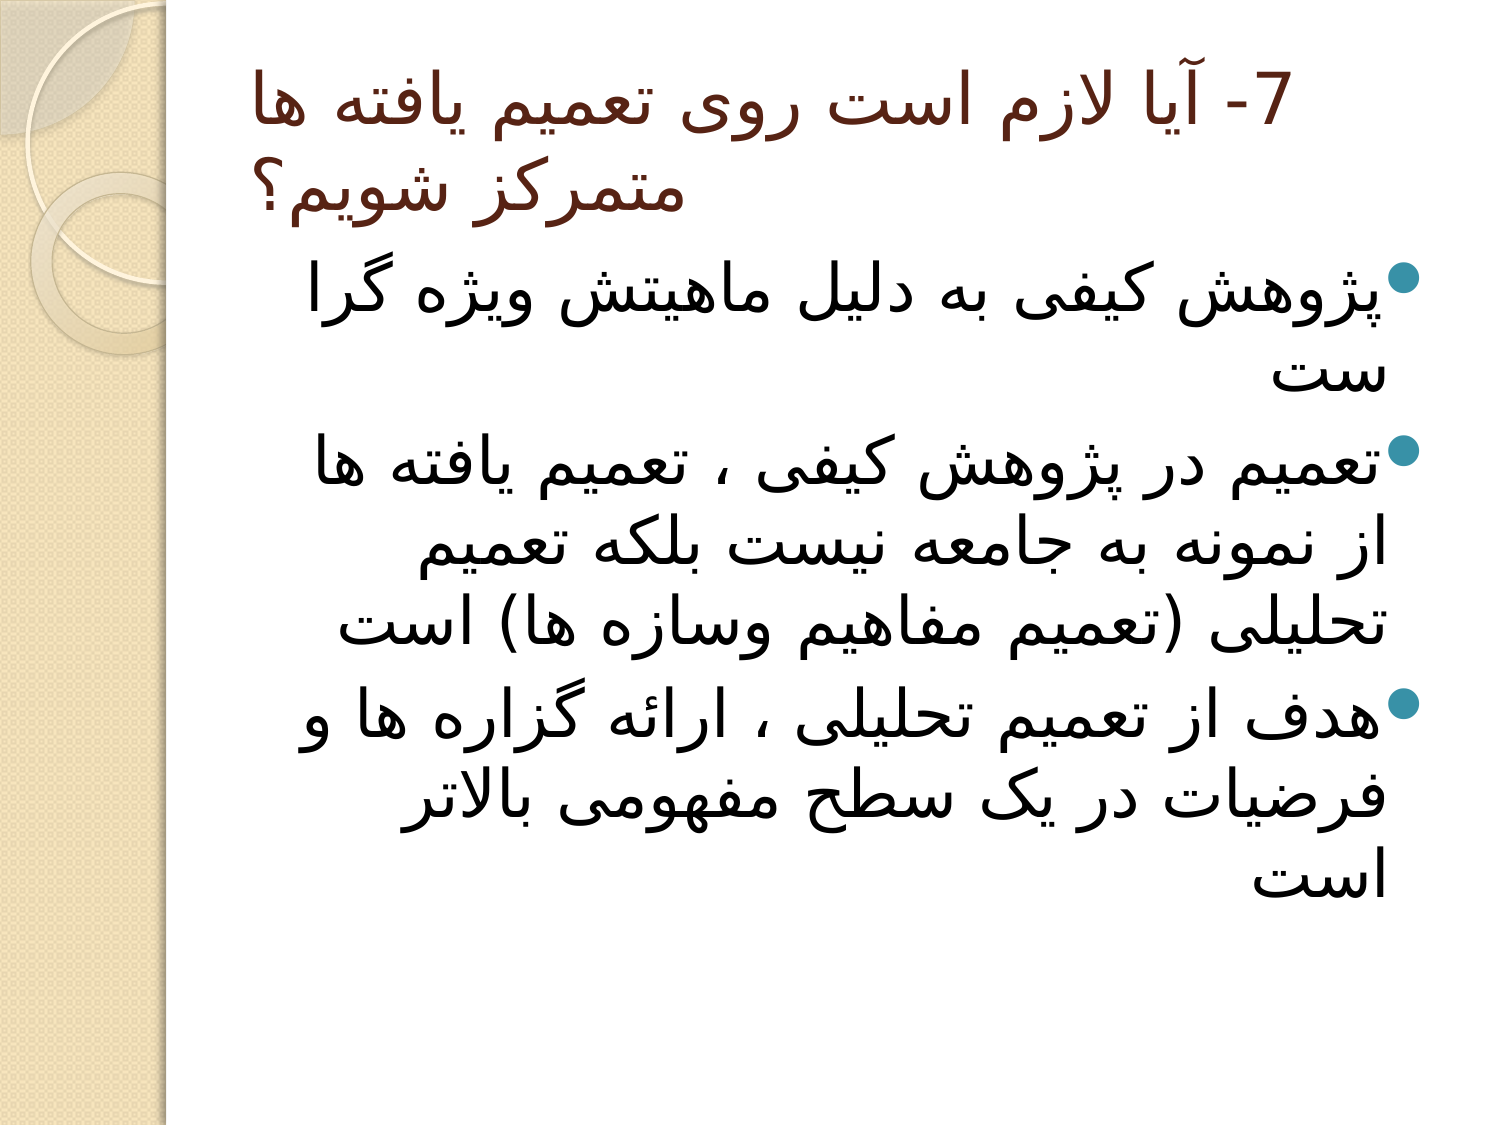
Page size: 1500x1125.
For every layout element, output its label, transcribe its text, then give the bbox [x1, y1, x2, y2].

list پژوهش کیفی به دلیل ماهیتش ویژه گرا ست تعمیم در پژوهش کیفی ، تعمیم یافته ها از نمونه به جامعه نیست بلکه تعمیم تحلیلی (تعمیم مفاهیم وسازه ها) است هدف از تعمیم تحلیلی ، ارائه گزاره ها و فرضیات در یک سطح مفهومی بالاتر است [235, 237, 1466, 1025]
title 7- آیا لازم است روی تعمیم یافته ها متمرکز شویم؟ [235, 45, 1466, 233]
